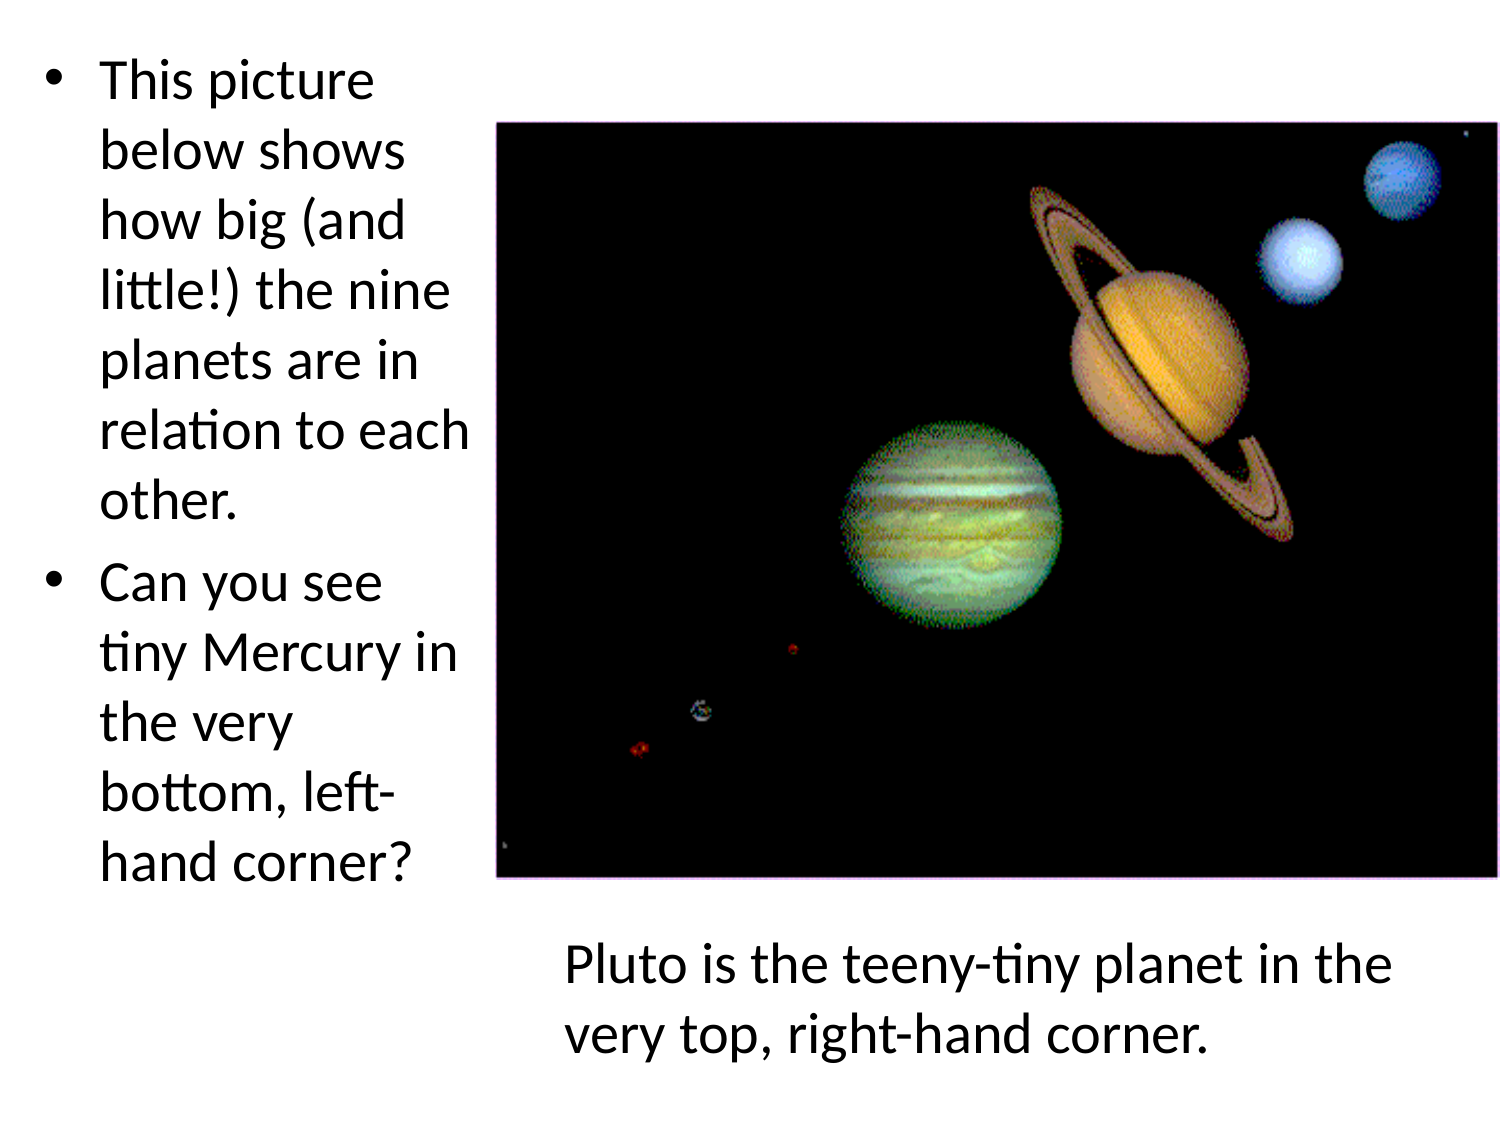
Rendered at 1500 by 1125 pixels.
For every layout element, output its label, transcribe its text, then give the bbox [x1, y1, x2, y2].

picture [495, 121, 1500, 881]
list This picture below shows how big (and little!) the nine planets are in relation to each other. Can you see tiny Mercury in the very bottom, left-hand corner? [28, 33, 496, 987]
text_box Pluto is the teeny-tiny planet in the very top, right-hand corner. [549, 917, 1447, 1125]
